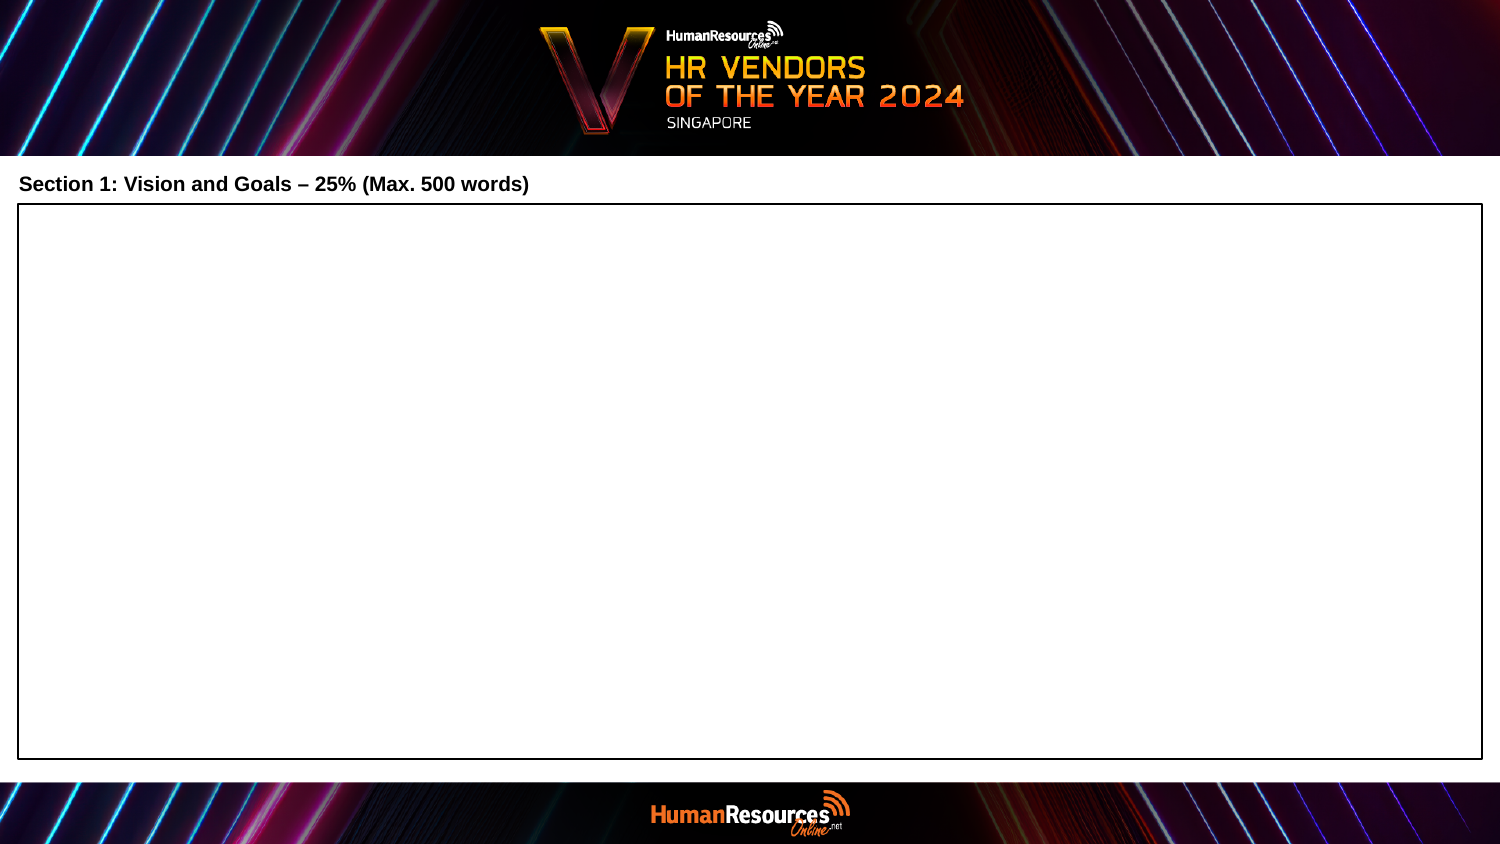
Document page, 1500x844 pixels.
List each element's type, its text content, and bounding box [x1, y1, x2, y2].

text_box Section 1: Vision and Goals – 25% (Max. 500 words) [4, 163, 1031, 204]
text_box [17, 203, 1483, 759]
picture [0, 0, 1500, 844]
